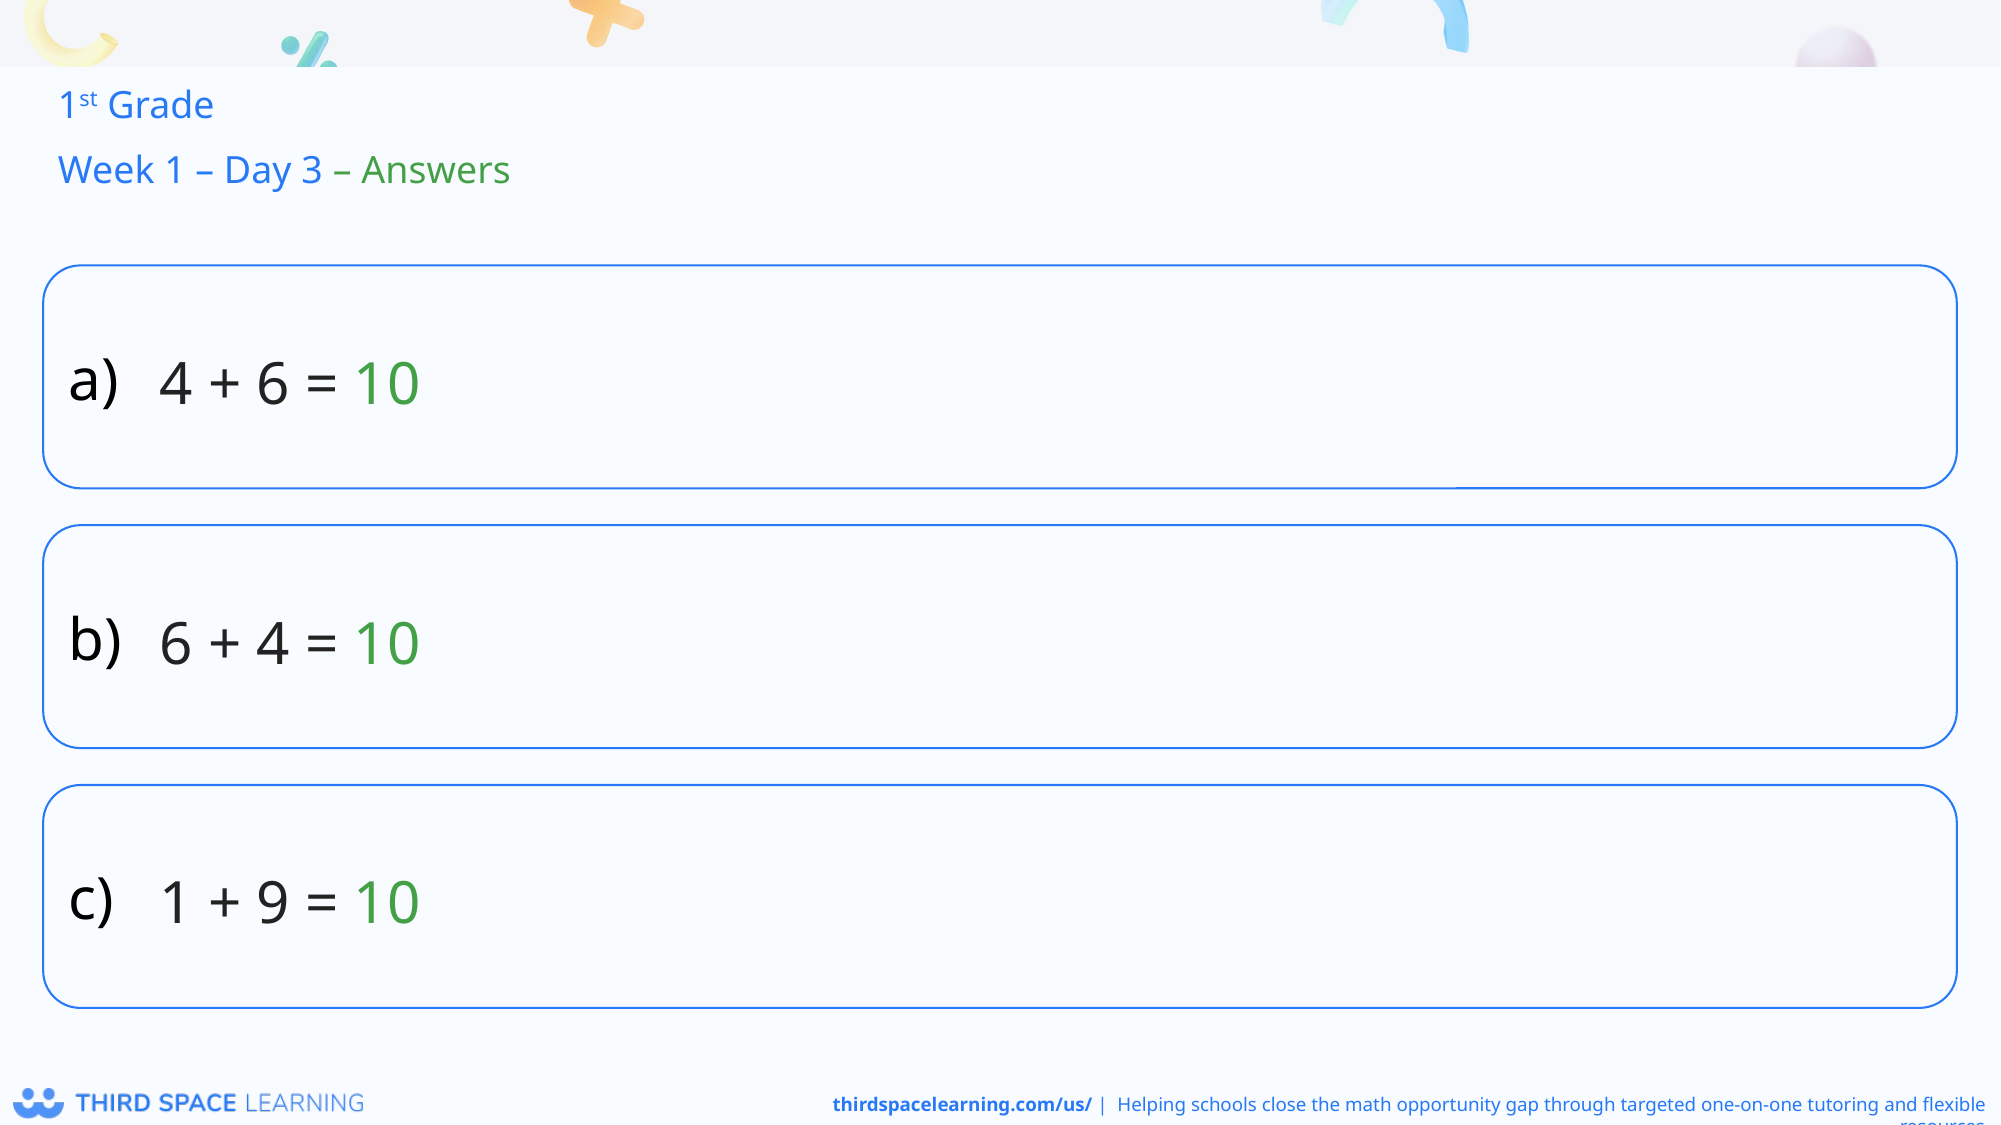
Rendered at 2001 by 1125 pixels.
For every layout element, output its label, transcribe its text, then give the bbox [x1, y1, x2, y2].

list 1 + 9 = 10 [144, 807, 1922, 994]
list 6 + 4 = 10 [144, 548, 1922, 734]
text_box 1st Grade Week 1 – Day 3 – Answers [43, 73, 705, 212]
picture [13, 1088, 365, 1119]
picture [0, 0, 2000, 67]
list 4 + 6 = 10 [144, 288, 1922, 474]
